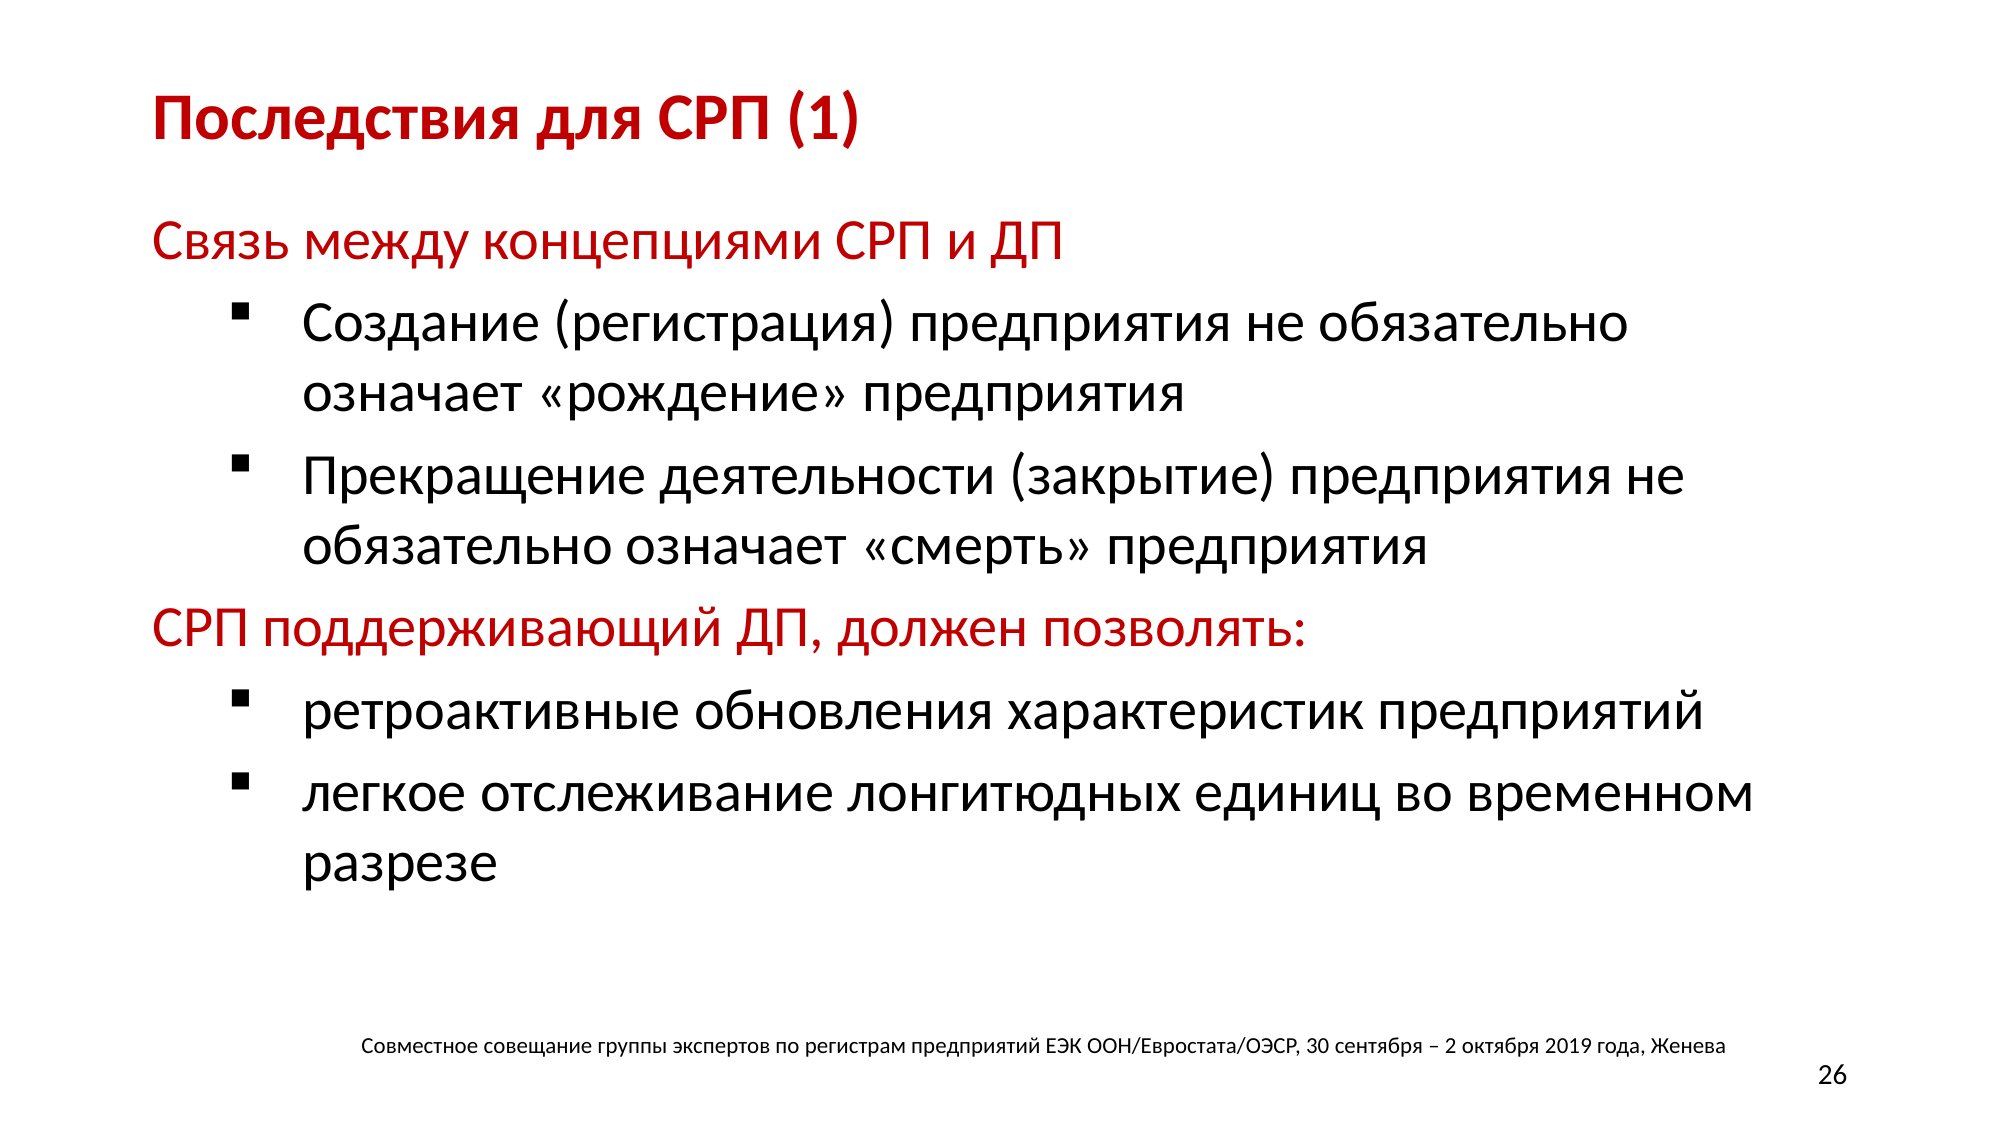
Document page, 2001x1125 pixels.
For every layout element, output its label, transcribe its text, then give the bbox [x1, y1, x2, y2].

slide_number 26 [1412, 1075, 1863, 1103]
title Последствия для СРП (1) [137, 60, 1863, 175]
footer Совместное совещание группы экспертов по регистрам предприятий ЕЭК ООН/Евростата/ОЭСР, 30 сентября – 2 октября 2019 года, Женева [137, 1014, 1953, 1075]
text_box Связь между концепциями СРП и ДП Создание (регистрация) предприятия не обязательно означает «рождение» предприятия Прекращение деятельности (закрытие) предприятия не обязательно означает «смерть» предприятия СРП поддерживающий ДП, должен позволять: ретроактивные обновления характеристик предприятий легкое отслеживание лонгитюдных единиц во временном разрезе [137, 193, 1794, 901]
